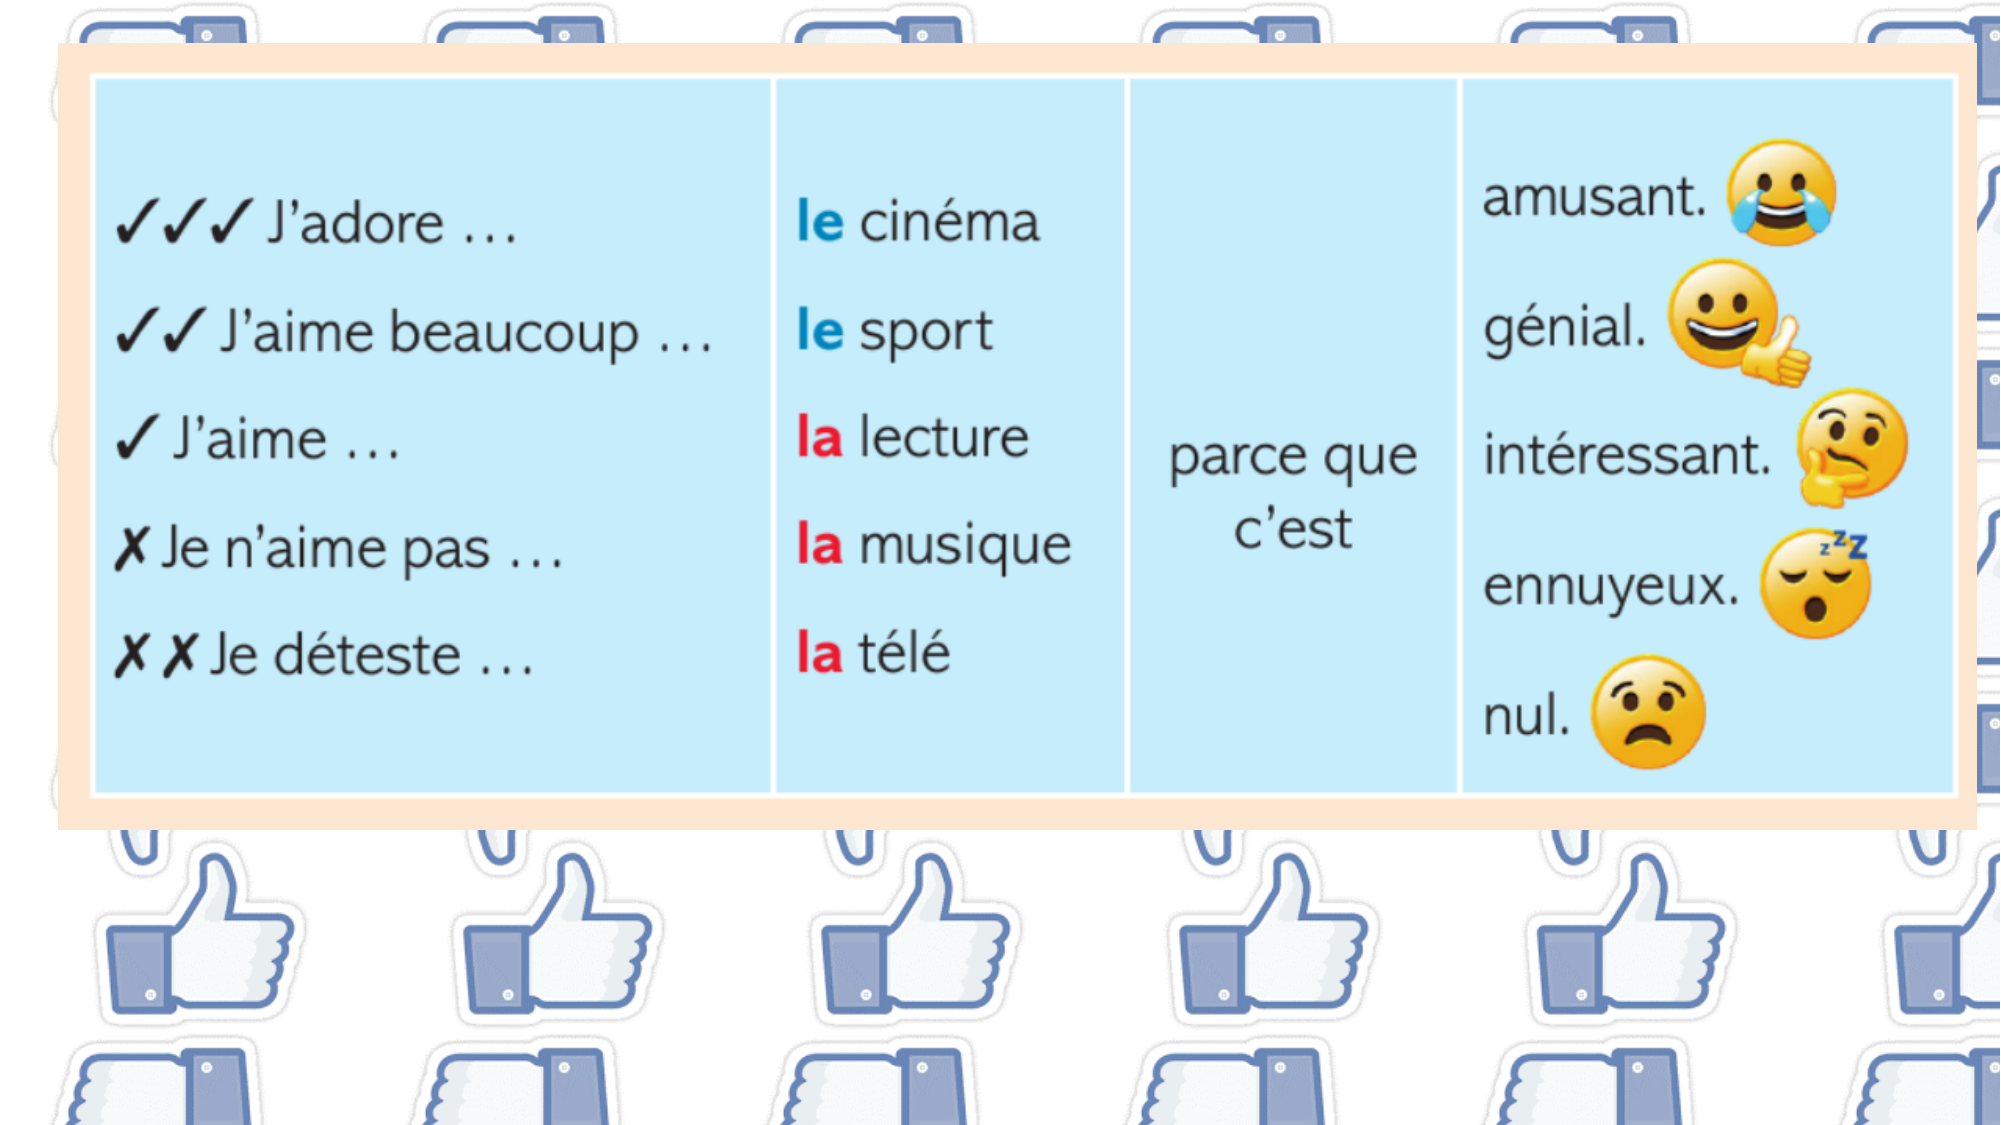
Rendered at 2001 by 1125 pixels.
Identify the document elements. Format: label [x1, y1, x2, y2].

table_cell [0, 0, 2000, 1125]
picture [58, 43, 1977, 830]
